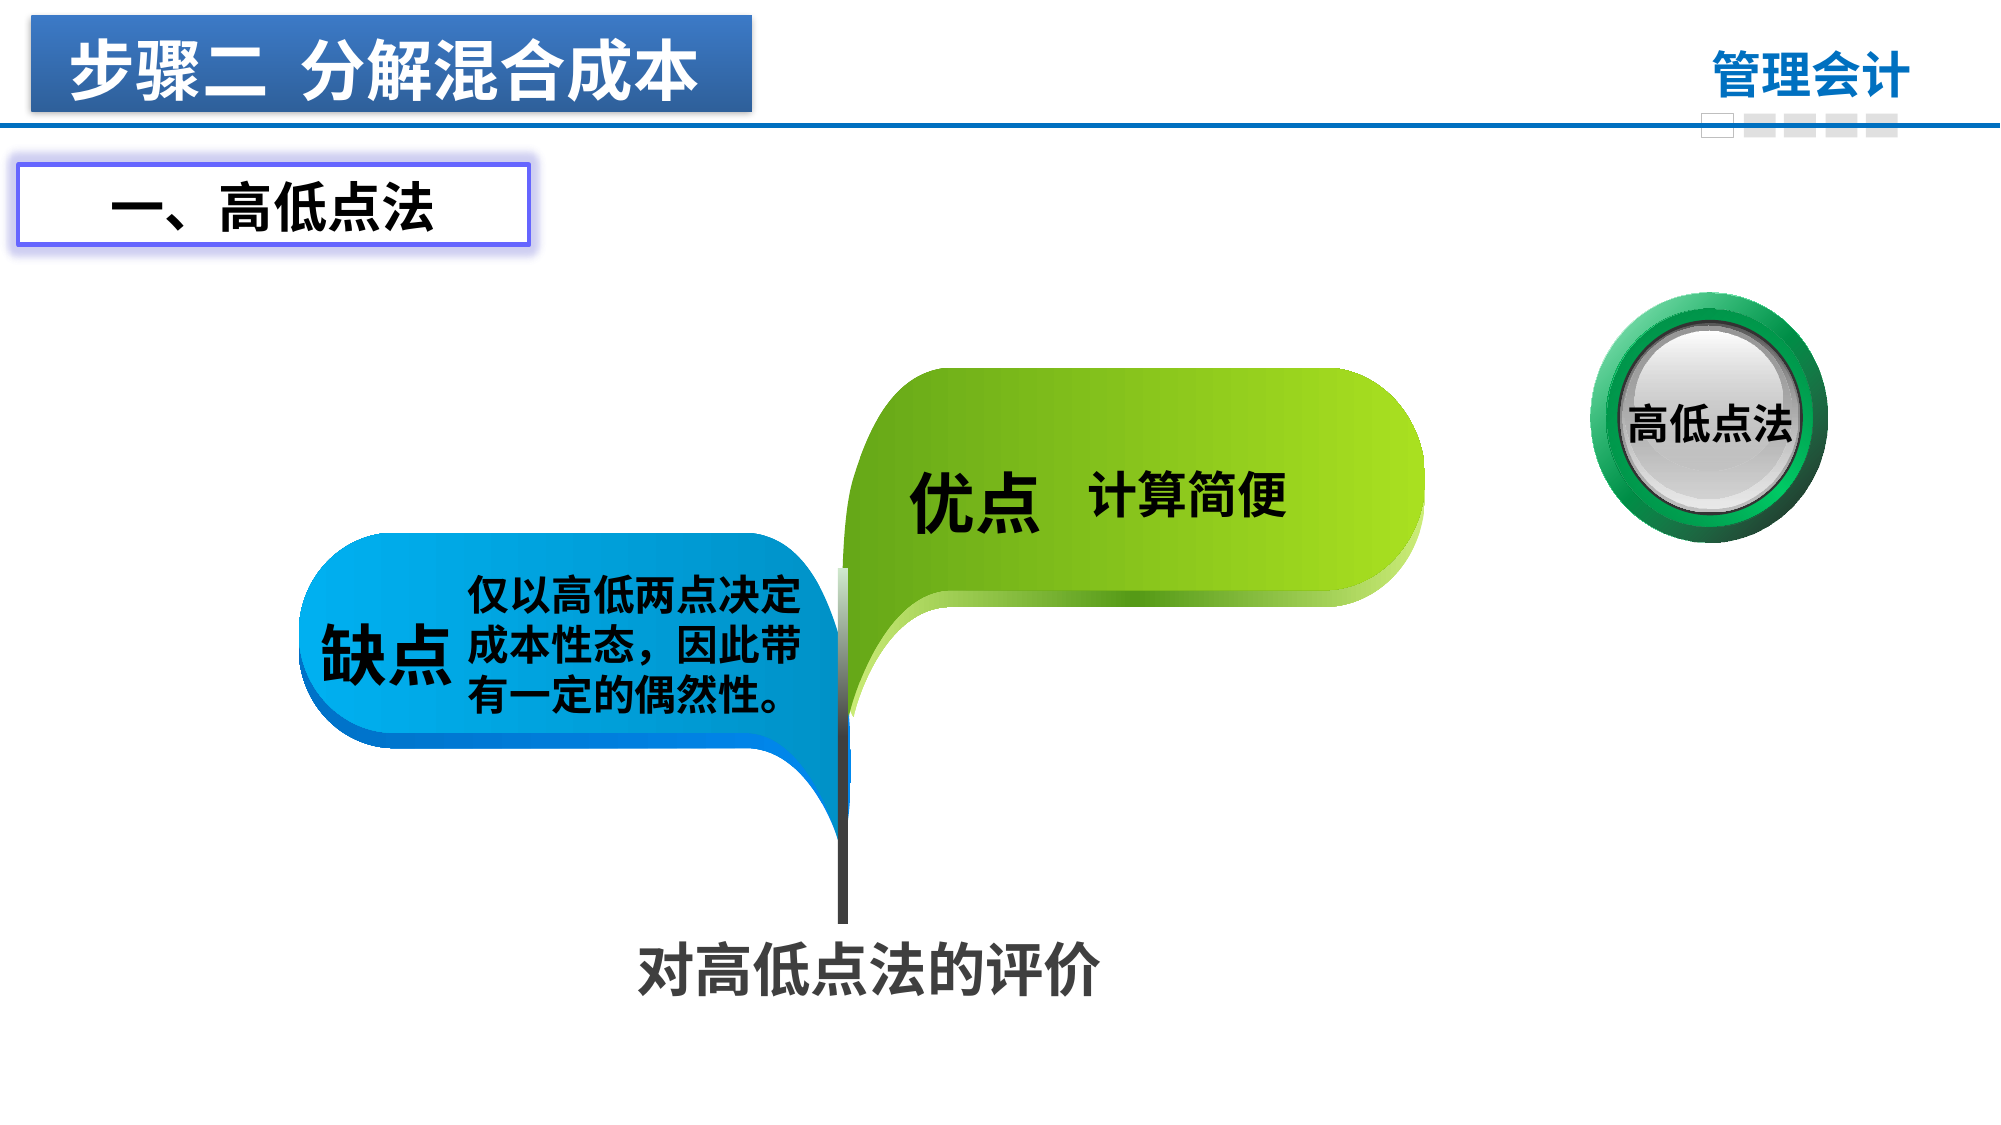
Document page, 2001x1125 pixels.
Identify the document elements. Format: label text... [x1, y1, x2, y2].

text_box 仅以高低两点决定成本性态，因此带有一定的偶然性。 [453, 561, 823, 727]
text_box [325, 593, 837, 837]
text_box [31, 14, 753, 118]
text_box 优点 [894, 430, 1136, 550]
text_box [850, 489, 1426, 718]
text_box [312, 532, 803, 582]
text_box 计算简便 [1136, 456, 1392, 531]
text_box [1590, 292, 1829, 543]
text_box [298, 597, 305, 669]
text_box [298, 639, 305, 684]
text_box 对高低点法的评价 [393, 925, 1345, 1011]
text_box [0, 136, 552, 273]
text_box [837, 568, 848, 924]
text_box 缺点 [305, 582, 476, 702]
text_box [842, 367, 1426, 718]
text_box [313, 702, 832, 824]
